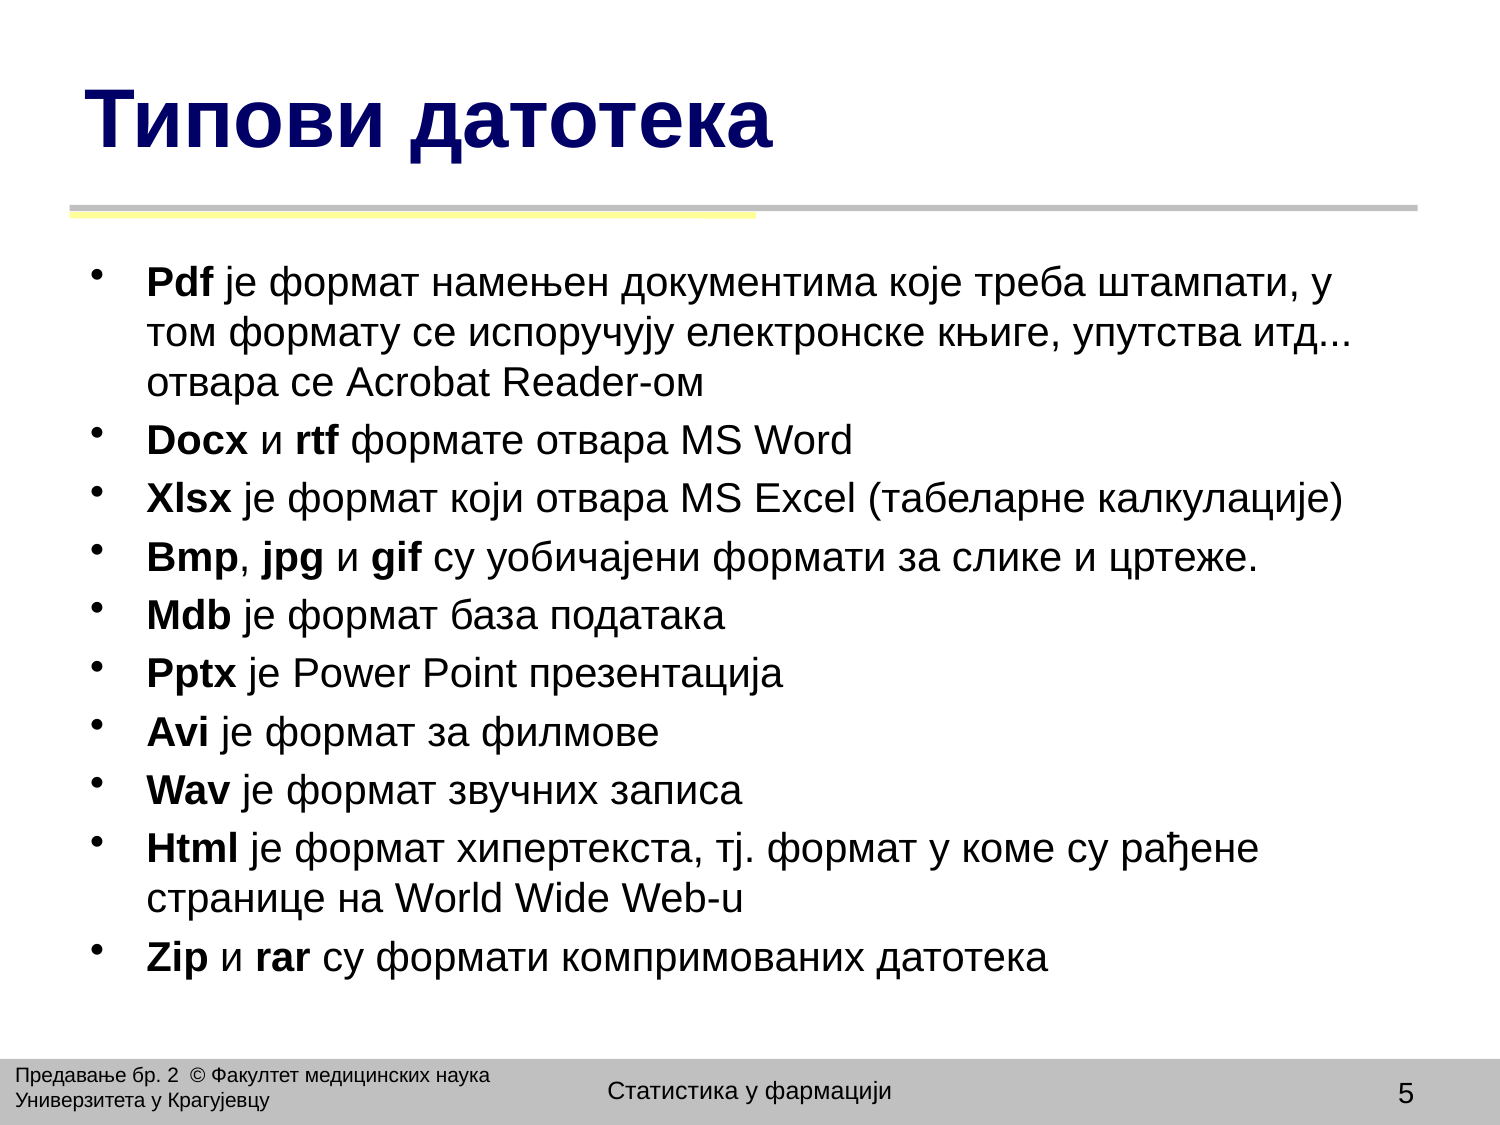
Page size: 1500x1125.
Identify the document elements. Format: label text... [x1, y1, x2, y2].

slide_number 5 [1079, 1066, 1430, 1125]
title Типови датотека [69, 19, 1426, 208]
slide_number Предавање бр. 2 © Факултет медицинских наука Универзитета у Крагујевцу [0, 1053, 602, 1108]
footer Статистика у фармацији [512, 1066, 988, 1125]
list Pdf је формат намењен документима које треба штампати, у том формату се испоручују електронске књиге, упутства итд... отвара се Acrobat Reader-ом Docx и rtf формате отвара MS Word Xlsx је формат који отвара MS Excel (табеларне калкулације) Bmp, jpg и gif су уобичајени формати за слике и цртеже. Mdb је формат база података Pptx је Power Point презентација Avi је формат за филмове Wav је формат звучних записа Html је формат хипертекста, тј. формат у коме су рађене странице на World Wide Web-u Zip и rar су формати компримованих датотека [74, 246, 1426, 1023]
